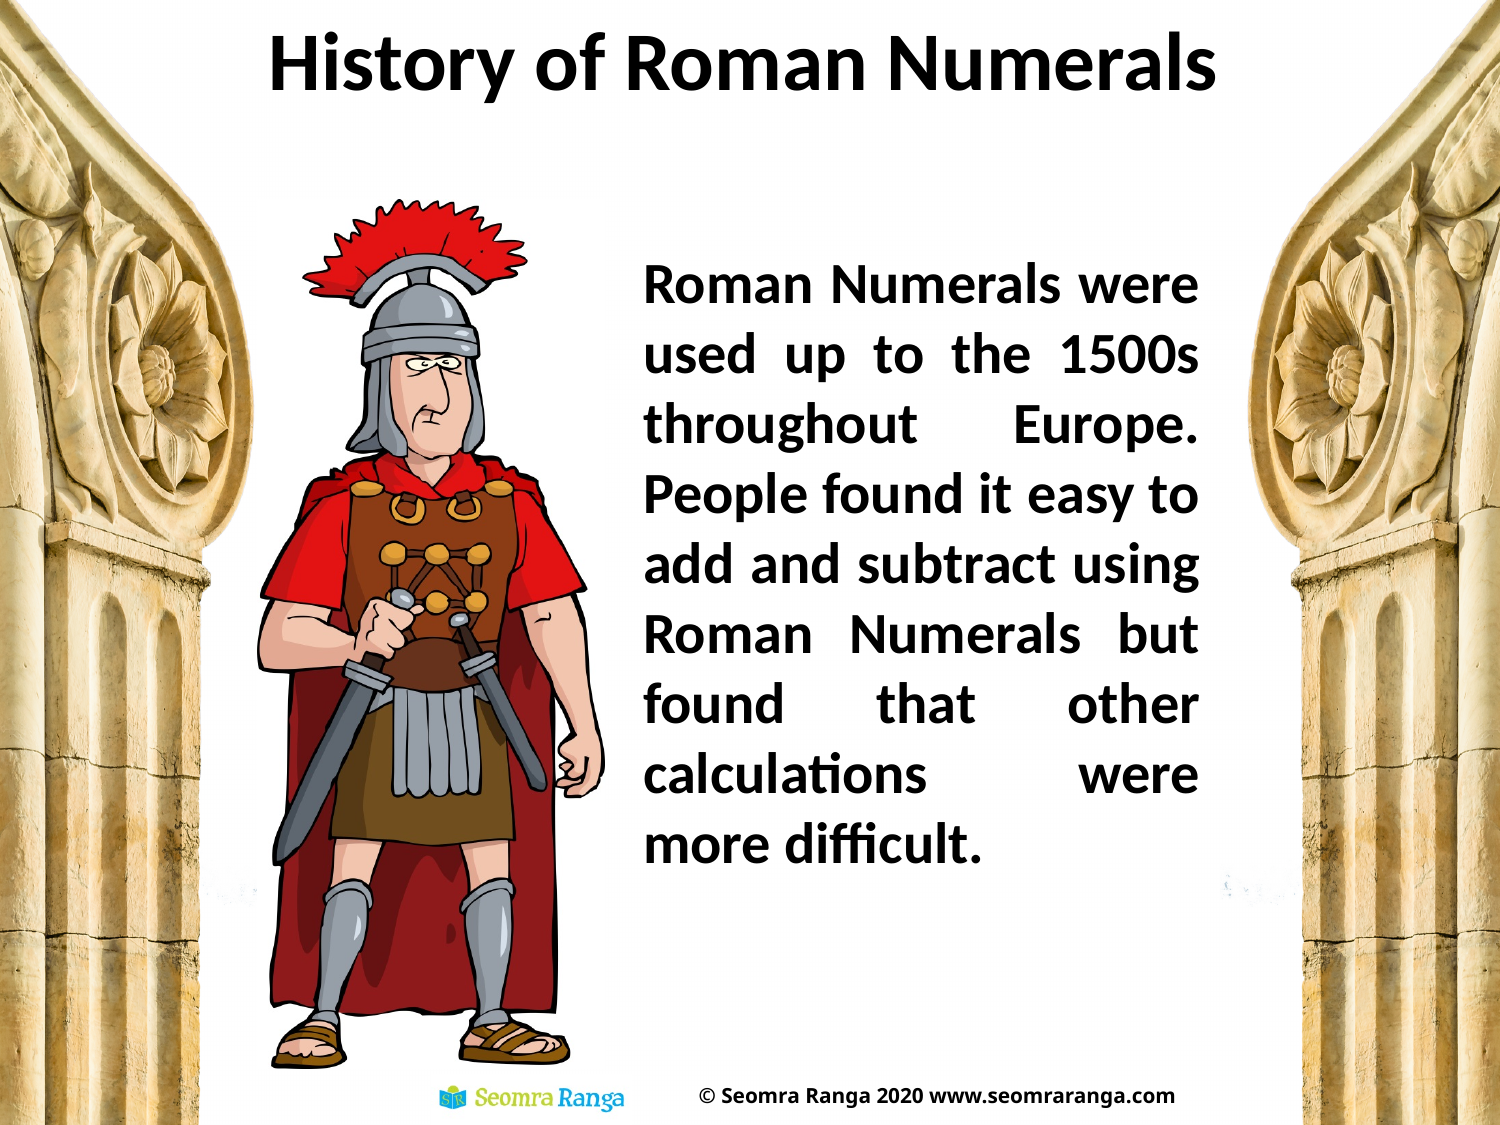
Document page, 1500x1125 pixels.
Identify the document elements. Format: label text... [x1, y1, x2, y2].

text_box History of Roman Numerals [171, 0, 1317, 115]
text_box © Seomra Ranga 2020 www.seomraranga.com [659, 1074, 1215, 1115]
text_box Roman Numerals were used up to the 1500s throughout Europe. People found it easy to add and subtract using Roman Numerals but found that other calculations were more difficult. [628, 237, 1215, 883]
picture [0, 0, 1500, 1125]
